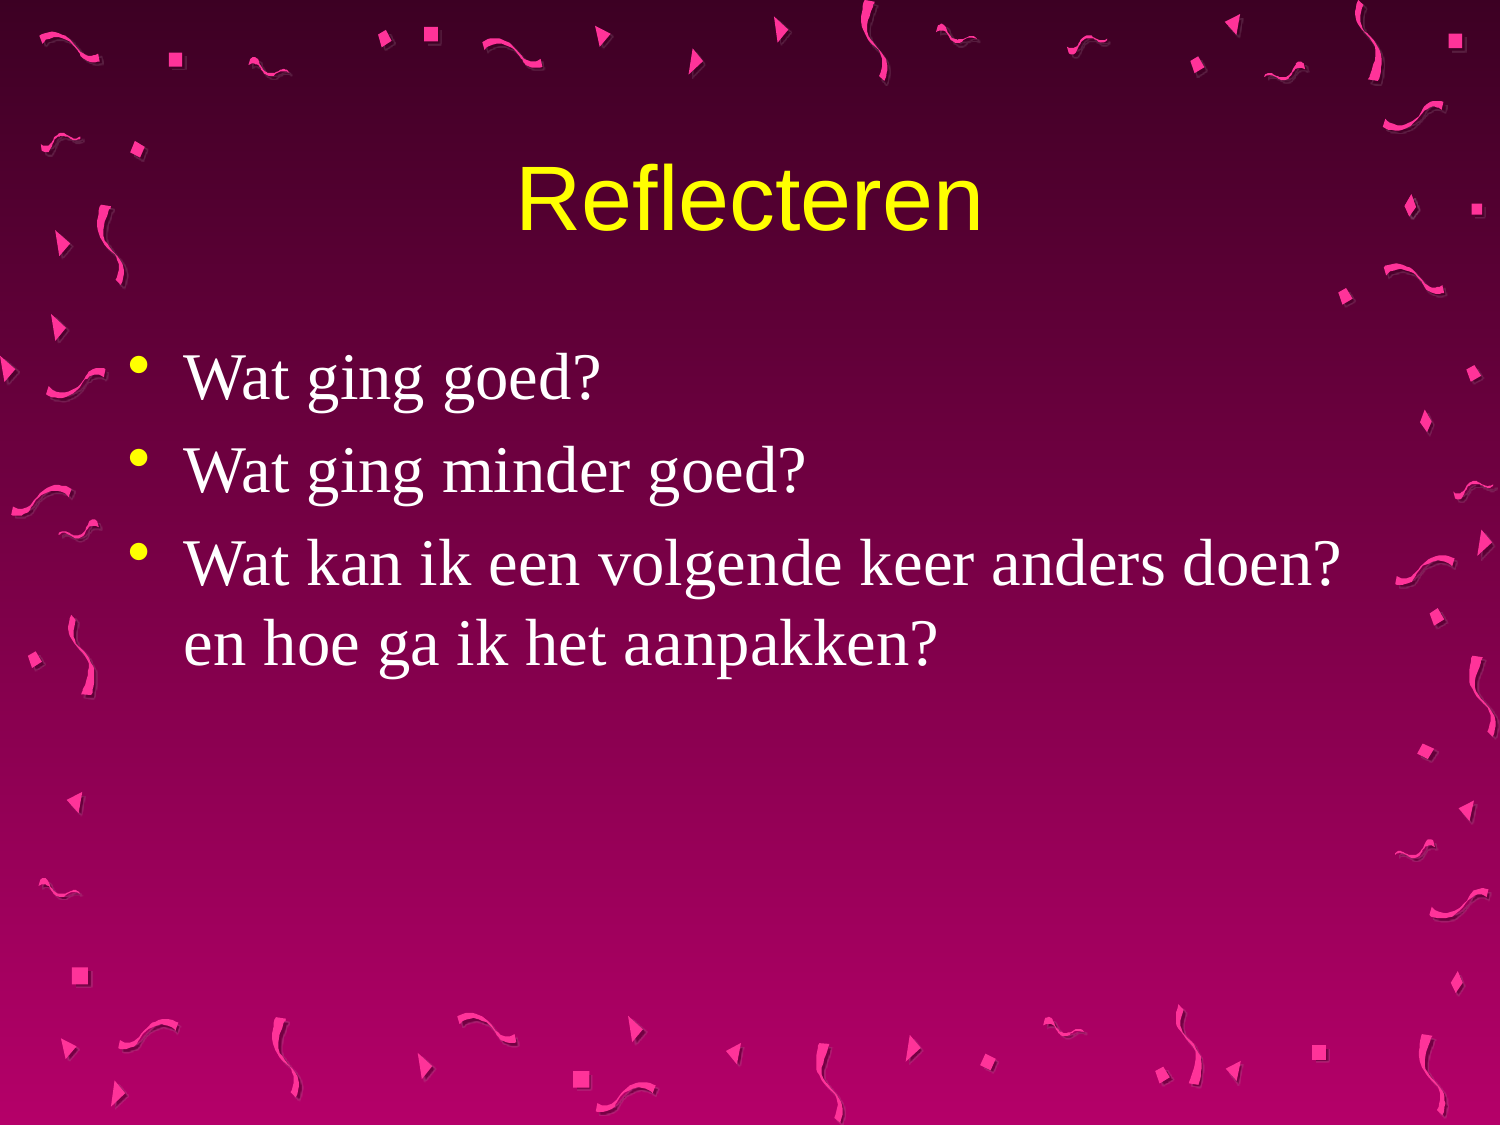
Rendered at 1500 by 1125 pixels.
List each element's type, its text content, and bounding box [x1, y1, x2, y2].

title Reflecteren [112, 99, 1388, 288]
list Wat ging goed? Wat ging minder goed? Wat kan ik een volgende keer anders doen? en hoe ga ik het aanpakken? [112, 324, 1388, 1000]
